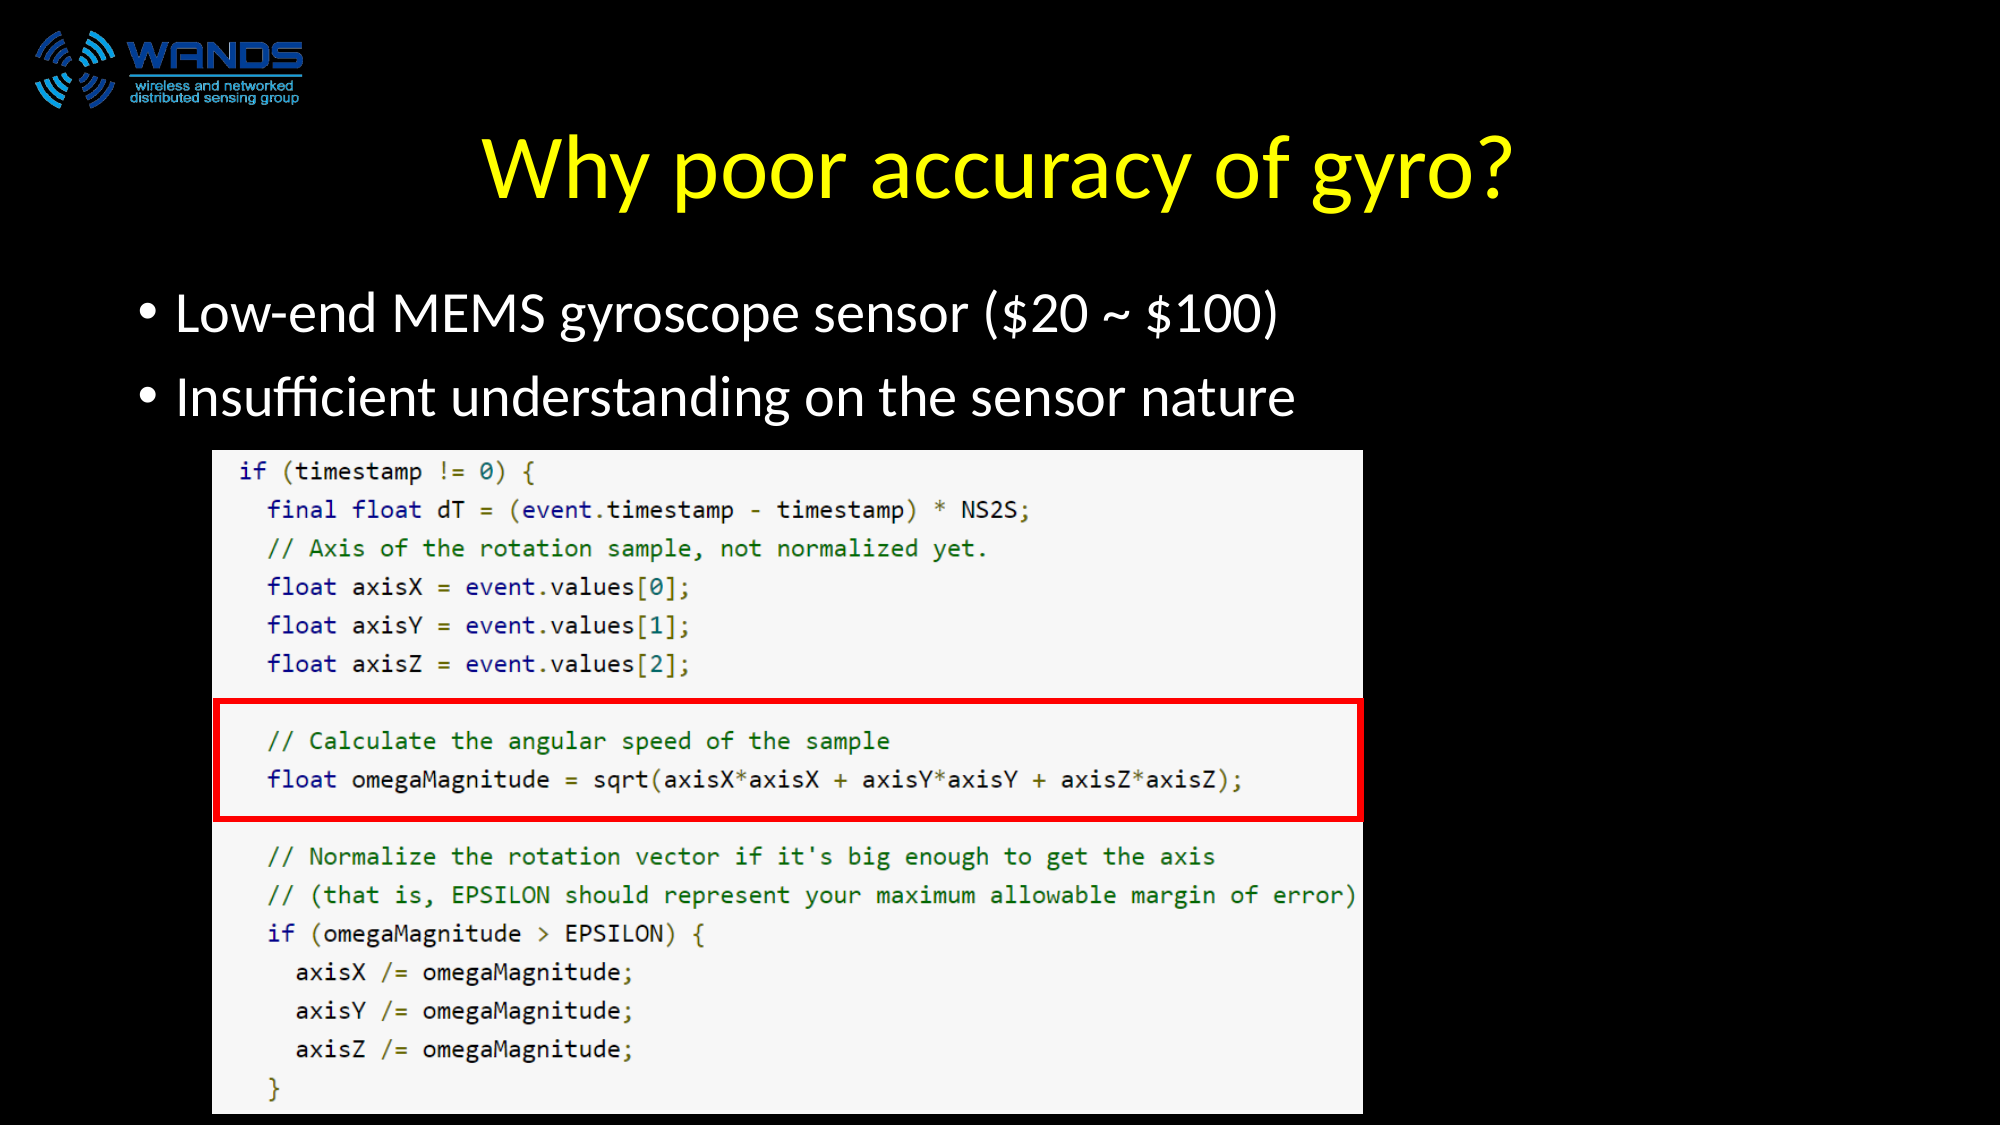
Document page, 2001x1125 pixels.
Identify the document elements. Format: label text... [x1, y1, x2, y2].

picture [212, 450, 1363, 1115]
list Low-end MEMS gyroscope sensor ($20 ~ $100) Insufficient understanding on the sensor nature [122, 275, 1975, 499]
title Why poor accuracy of gyro? [137, 59, 1863, 275]
picture [35, 28, 303, 109]
